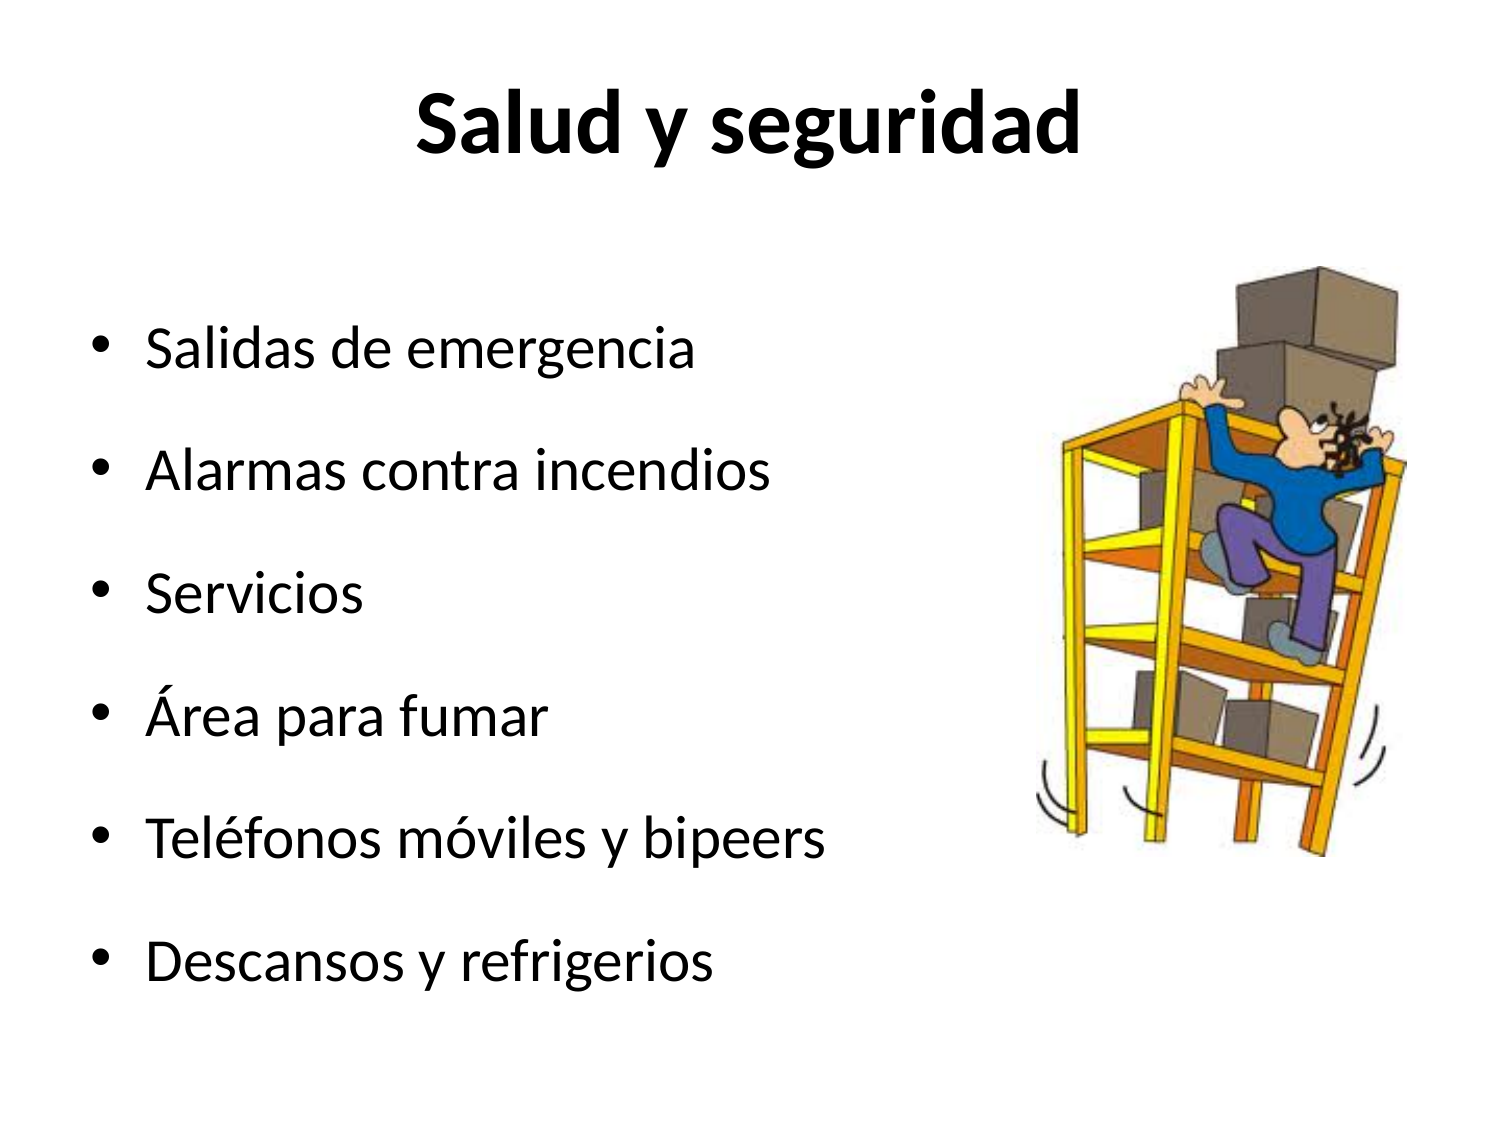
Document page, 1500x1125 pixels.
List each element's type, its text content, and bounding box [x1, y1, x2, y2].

picture [1035, 266, 1408, 857]
title Salud y seguridad [75, 45, 1425, 188]
list Salidas de emergencia Alarmas contra incendios Servicios Área para fumar Teléfonos móviles y bipeers Descansos y refrigerios [75, 262, 1425, 1005]
